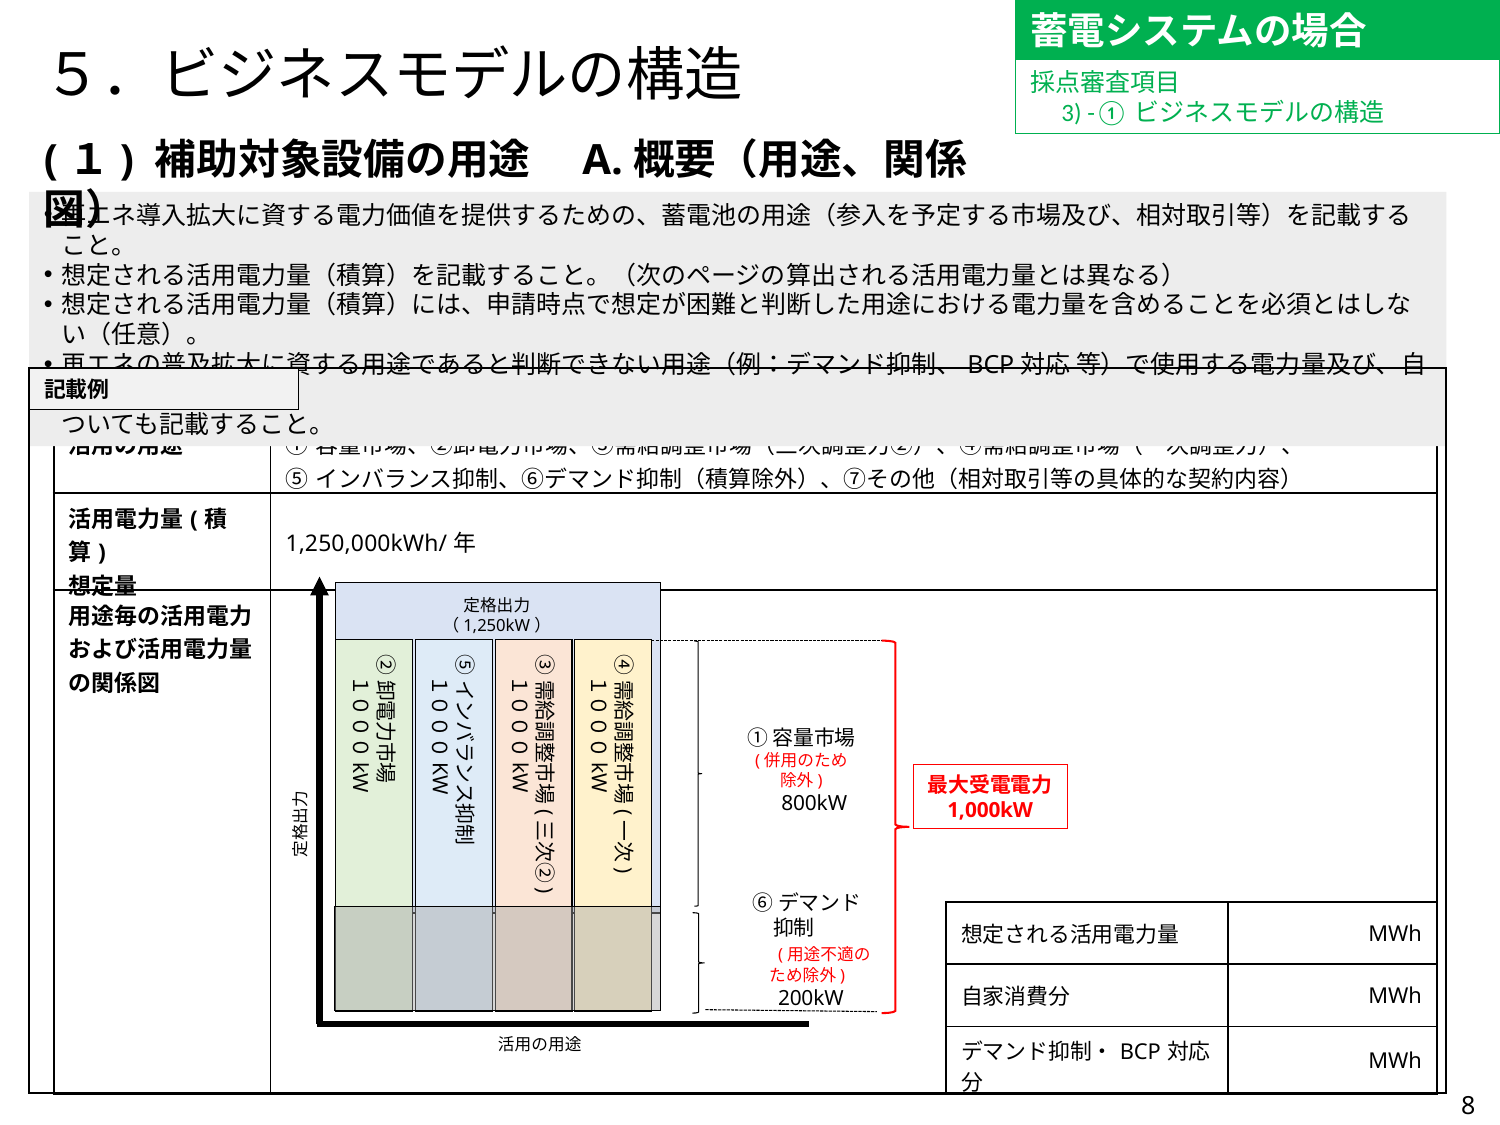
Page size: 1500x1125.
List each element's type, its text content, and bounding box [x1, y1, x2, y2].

text_box ⑤インバランス抑制 １０００KW [414, 638, 493, 906]
text_box 蓄電システムの場合 [1015, 0, 1500, 59]
text_box [28, 367, 1447, 1094]
text_box ③需給調整市場(三次②) １０００kW [495, 639, 573, 906]
text_box (１) 補助対象設備の用途 A.概要（用途、関係図） [29, 125, 1061, 240]
text_box ５．ビジネスモデルの構造 [28, 38, 1447, 127]
text_box [334, 906, 661, 1011]
text_box 採点審査項目 3) -①ビジネスモデルの構造 [1061, 59, 1500, 134]
text_box 再エネ導入拡大に資する電力価値を提供するための、蓄電池の用途（参入を予定する市場及び、相対取引等）を記載すること。 想定される活用電力量（積算）を記載すること。（次のページの算出される活用電力量とは異なる） 想定される活用電力量（積算）には、申請時点で想定が困難と判断した用途における電力量を含めることを必須とはしない（任意）。 再エネの普及拡大に資する用途であると判断できない用途（例：デマンド抑制、BCP対応 等）で使用する電力量及び、自家消費分に ついても記載すること。 [29, 191, 1447, 367]
text_box ②卸電力市場 １０００kW [335, 638, 413, 906]
